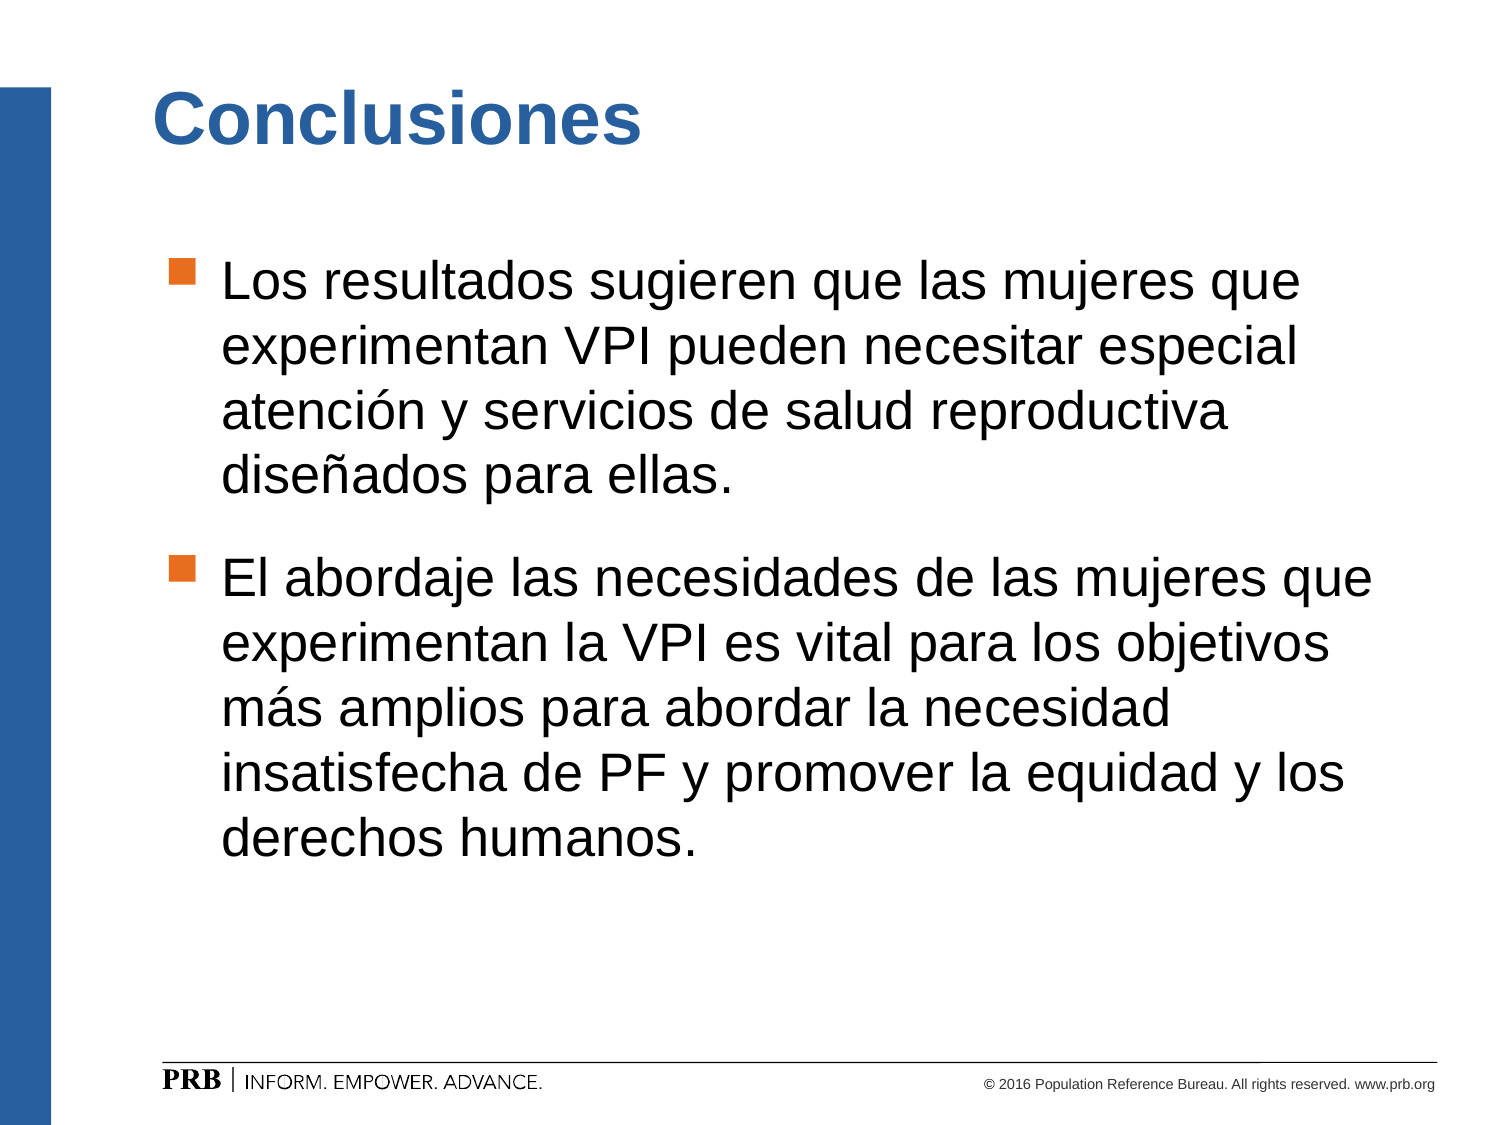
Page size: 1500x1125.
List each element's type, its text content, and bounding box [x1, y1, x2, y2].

list Los resultados sugieren que las mujeres que experimentan VPI pueden necesitar especial atención y servicios de salud reproductiva diseñados para ellas. El abordaje las necesidades de las mujeres que experimentan la VPI es vital para los objetivos más amplios para abordar la necesidad insatisfecha de PF y promover la equidad y los derechos humanos. [150, 237, 1418, 863]
title Conclusiones [137, 62, 1407, 163]
